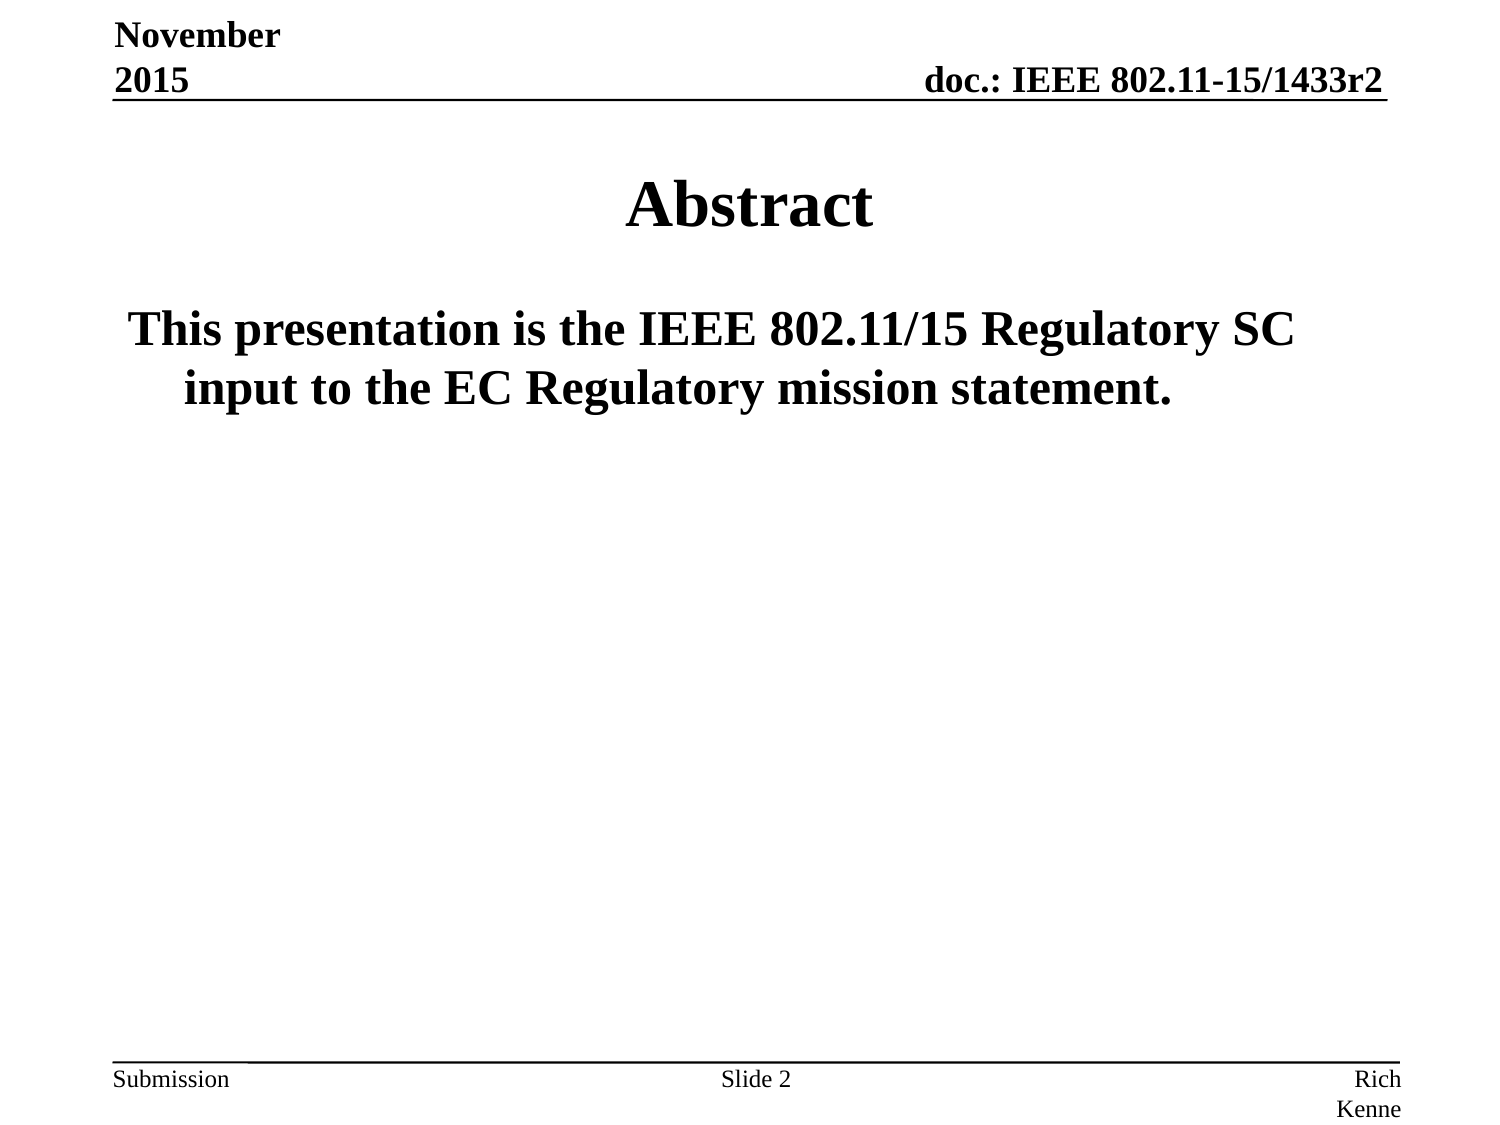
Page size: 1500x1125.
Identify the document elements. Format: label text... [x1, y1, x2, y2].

list This presentation is the IEEE 802.11/15 Regulatory SC input to the EC Regulatory mission statement. [112, 287, 1388, 963]
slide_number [114, 54, 316, 101]
title Abstract [112, 112, 1388, 287]
footer Rich Kennedy, MediaTek [1324, 1061, 1402, 1093]
slide_number Slide 2 [712, 1061, 800, 1093]
